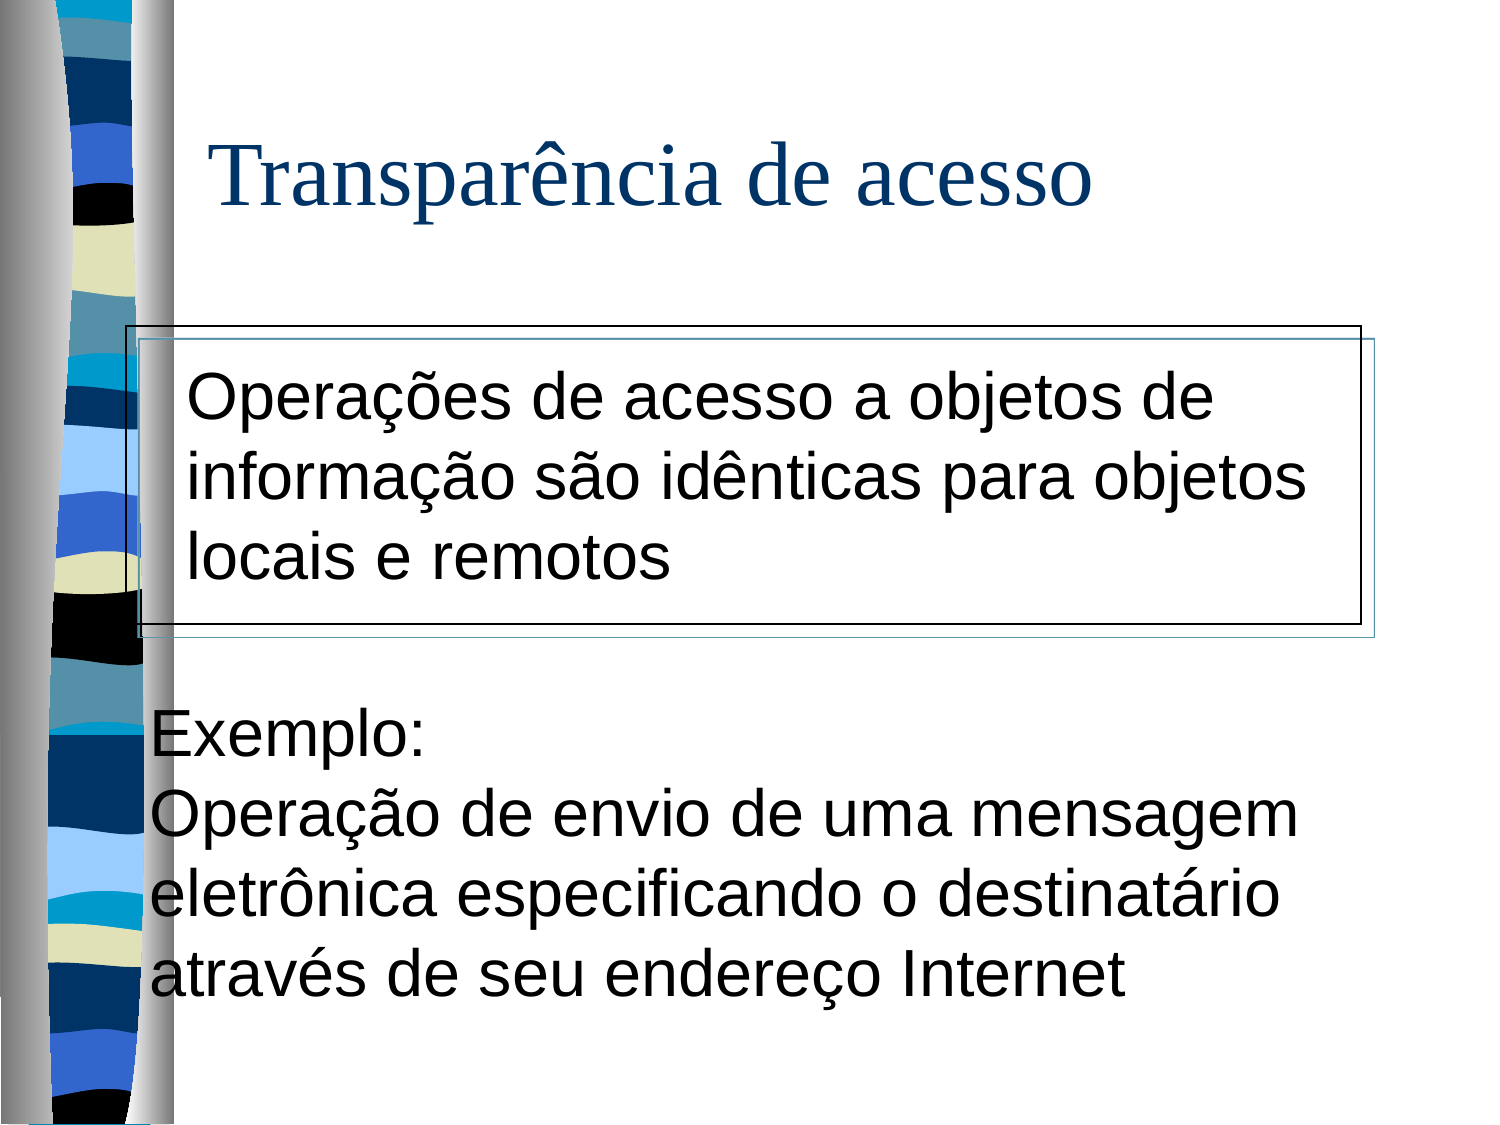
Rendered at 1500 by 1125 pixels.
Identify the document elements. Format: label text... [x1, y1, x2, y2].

text_box Exemplo: Operação de envio de uma mensagem eletrônica especificando o destinatário através de seu endereço Internet [134, 682, 1316, 1018]
title Transparência de acesso [192, 75, 1468, 263]
text_box [125, 326, 1362, 624]
